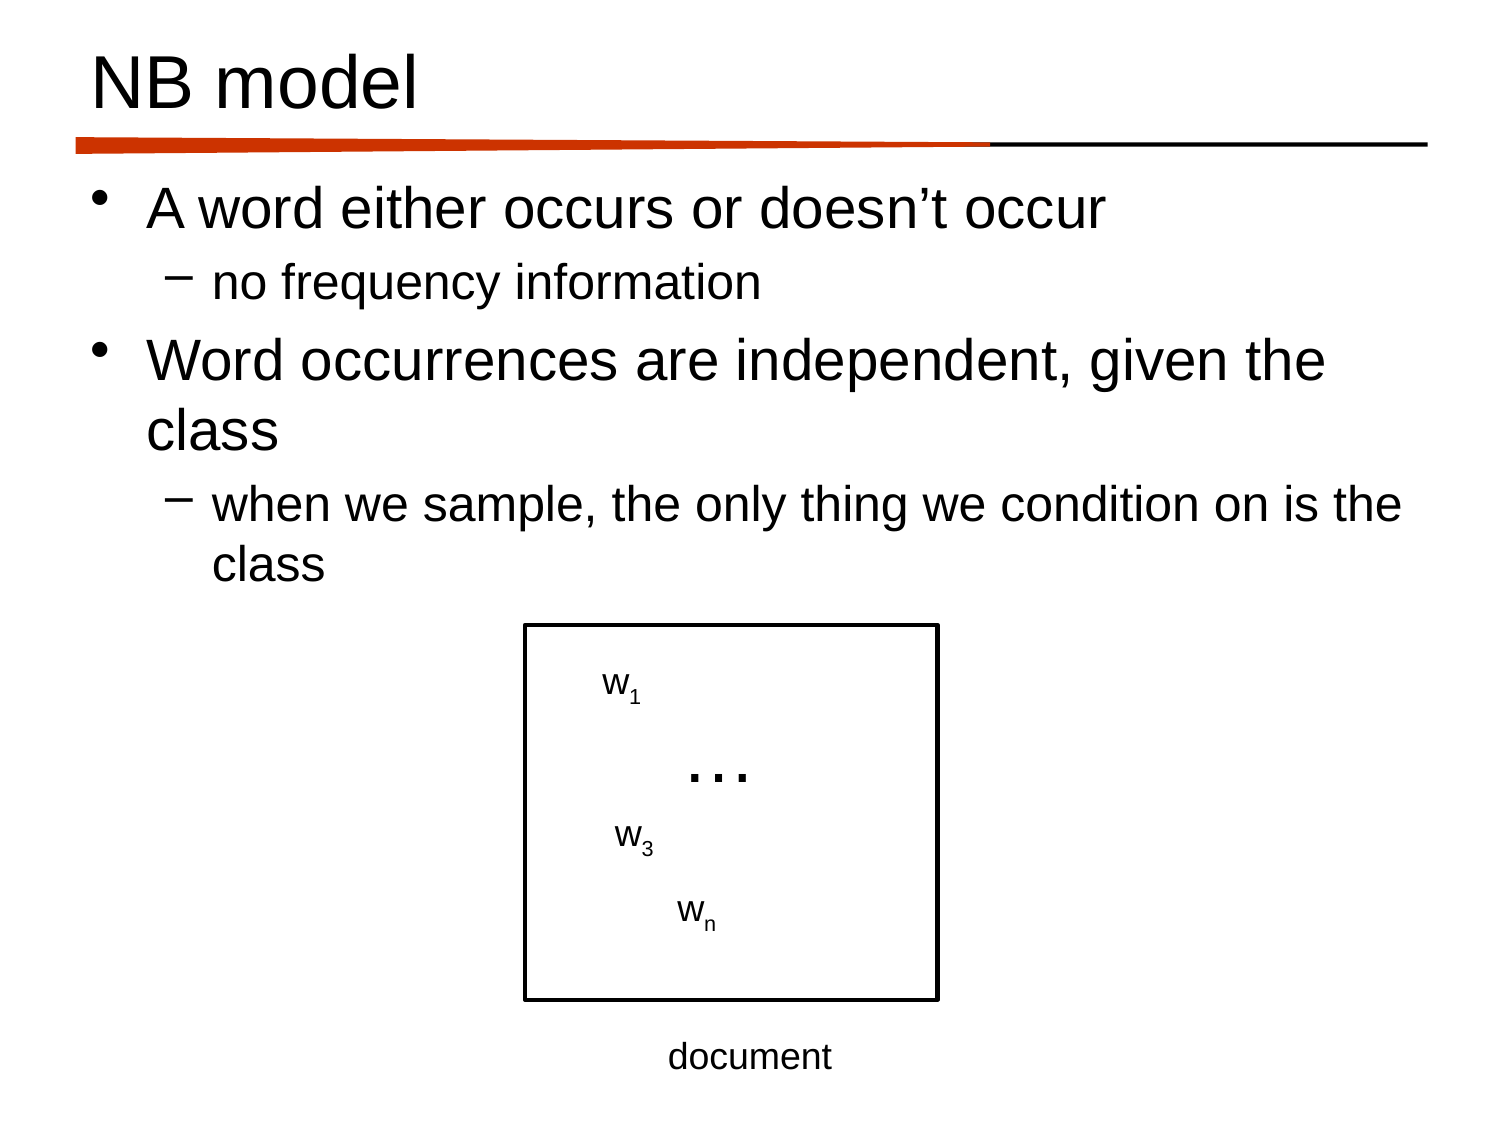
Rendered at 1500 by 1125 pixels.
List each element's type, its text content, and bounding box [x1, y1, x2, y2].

text_box … [537, 699, 900, 805]
text_box w1 [587, 649, 688, 699]
text_box w3 [600, 805, 700, 868]
title NB model [74, 24, 1426, 133]
text_box document [512, 1024, 988, 1085]
text_box wn [662, 876, 763, 943]
text_box [525, 624, 938, 1000]
list A word either occurs or doesn’t occur no frequency information Word occurrences are independent, given the class when we sample, the only thing we condition on is the class [74, 162, 1426, 638]
